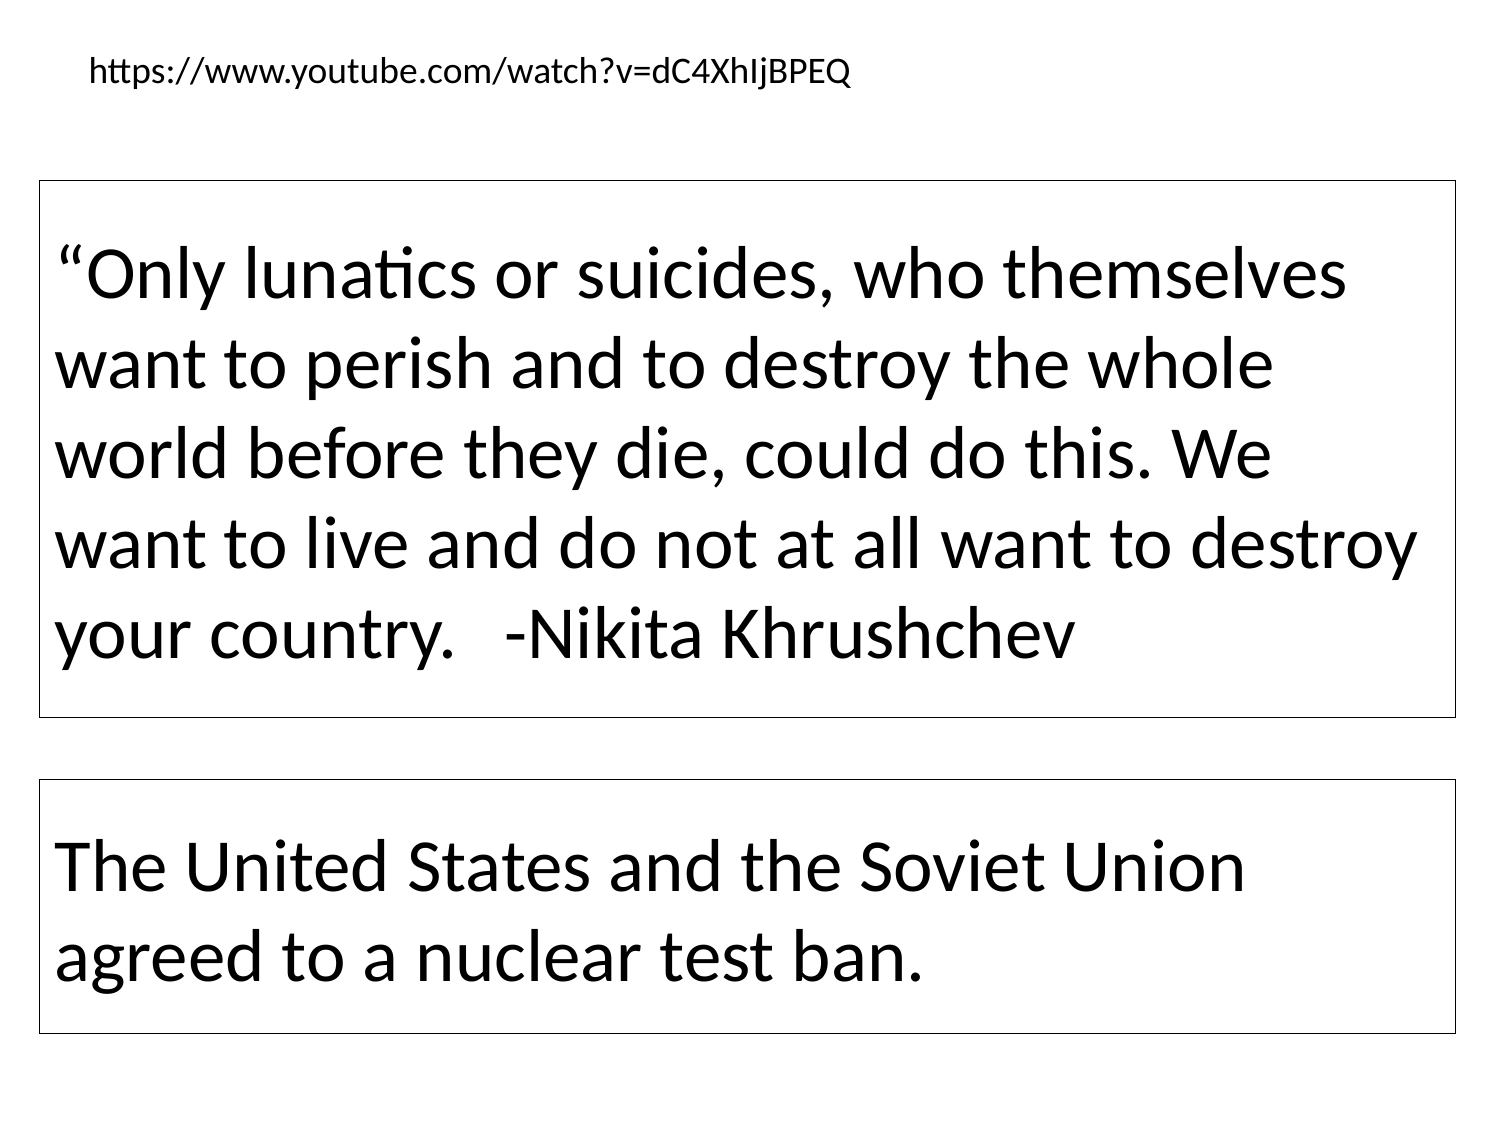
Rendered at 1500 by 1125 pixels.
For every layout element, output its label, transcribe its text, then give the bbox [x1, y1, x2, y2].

text_box https://www.youtube.com/watch?v=dC4XhIjBPEQ [73, 38, 867, 98]
title “Only lunatics or suicides, who themselves want to perish and to destroy the whole world before they die, could do this. We want to live and do not at all want to destroy your country. -Nikita Khrushchev [39, 180, 1456, 718]
text_box The United States and the Soviet Union agreed to a nuclear test ban. [39, 779, 1456, 1034]
